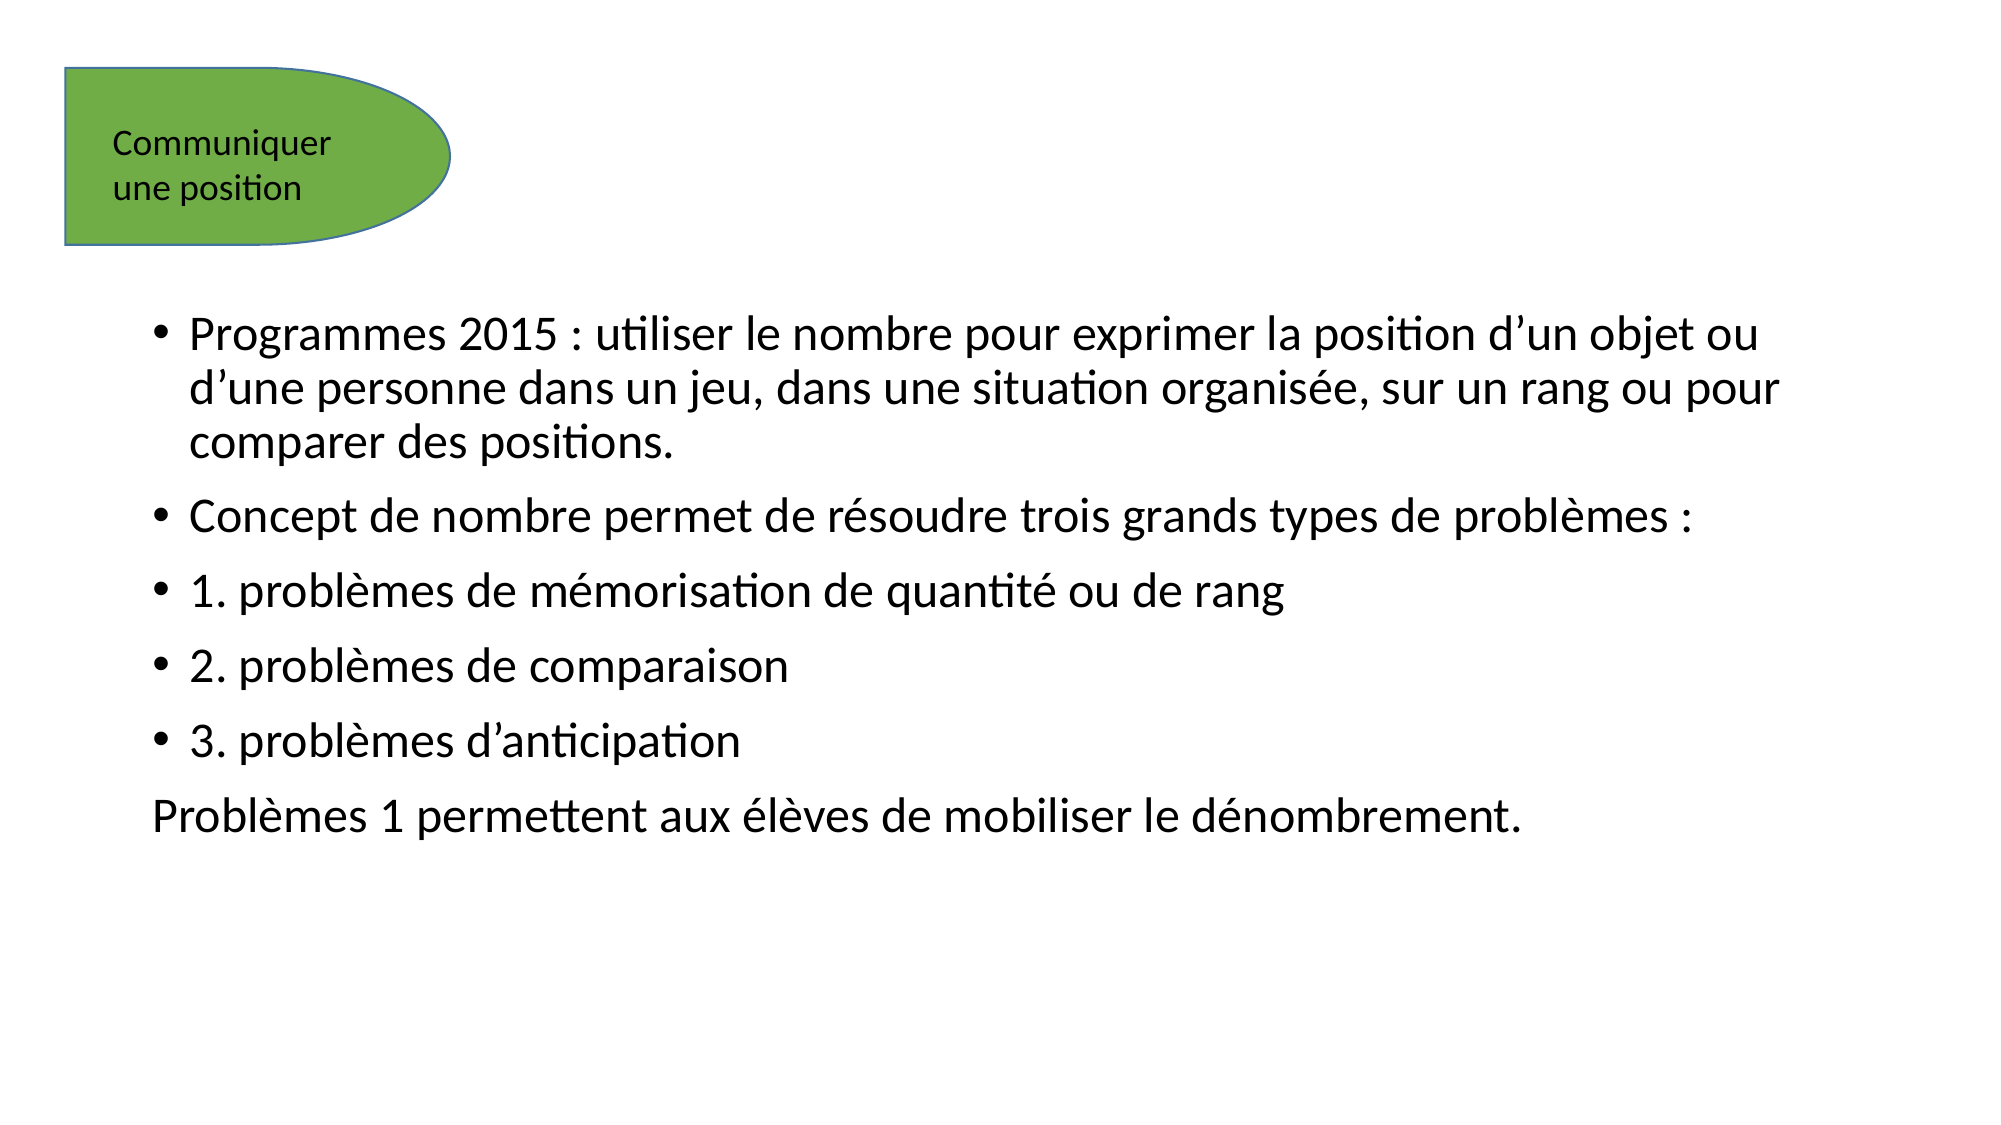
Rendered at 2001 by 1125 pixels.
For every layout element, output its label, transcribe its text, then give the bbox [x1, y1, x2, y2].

list Programmes 2015 : utiliser le nombre pour exprimer la position d’un objet ou d’une personne dans un jeu, dans une situation organisée, sur un rang ou pour comparer des positions. Concept de nombre permet de résoudre trois grands types de problèmes : 1. problèmes de mémorisation de quantité ou de rang 2. problèmes de comparaison 3. problèmes d’anticipation Problèmes 1 permettent aux élèves de mobiliser le dénombrement. [137, 299, 1863, 1014]
text_box Communiquer une position [97, 110, 377, 215]
text_box [64, 66, 452, 246]
